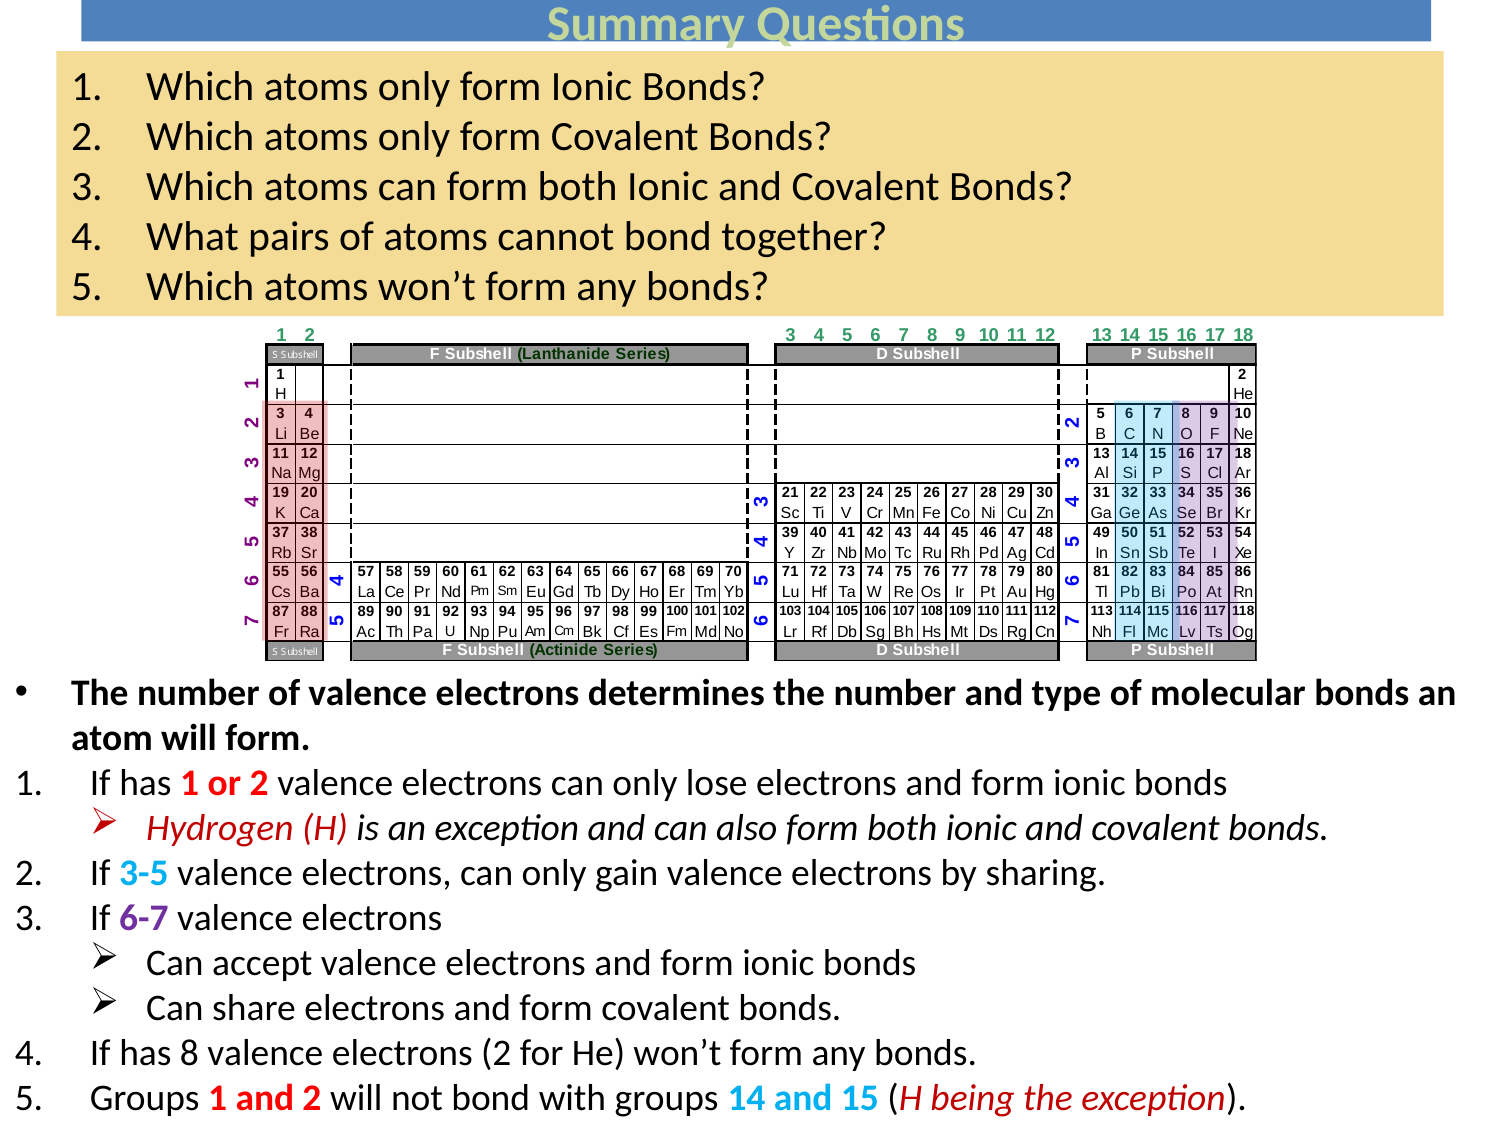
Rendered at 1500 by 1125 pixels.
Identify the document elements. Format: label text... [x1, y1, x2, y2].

text_box Which atoms only form Ionic Bonds? Which atoms only form Covalent Bonds? Which atoms can form both Ionic and Covalent Bonds? What pairs of atoms cannot bond together? Which atoms won’t form any bonds? [56, 51, 1444, 317]
title Summary Questions [81, 0, 1432, 42]
picture [241, 324, 1259, 663]
text_box The number of valence electrons determines the number and type of molecular bonds an atom will form. If has 1 or 2 valence electrons can only lose electrons and form ionic bonds Hydrogen (H) is an exception and can also form both ionic and covalent bonds. If 3-5 valence electrons, can only gain valence electrons by sharing. If 6-7 valence electrons Can accept valence electrons and form ionic bonds Can share electrons and form covalent bonds. If has 8 valence electrons (2 for He) won’t form any bonds. Groups 1 and 2 will not bond with groups 14 and 15 (H being the exception). [0, 660, 1500, 1125]
